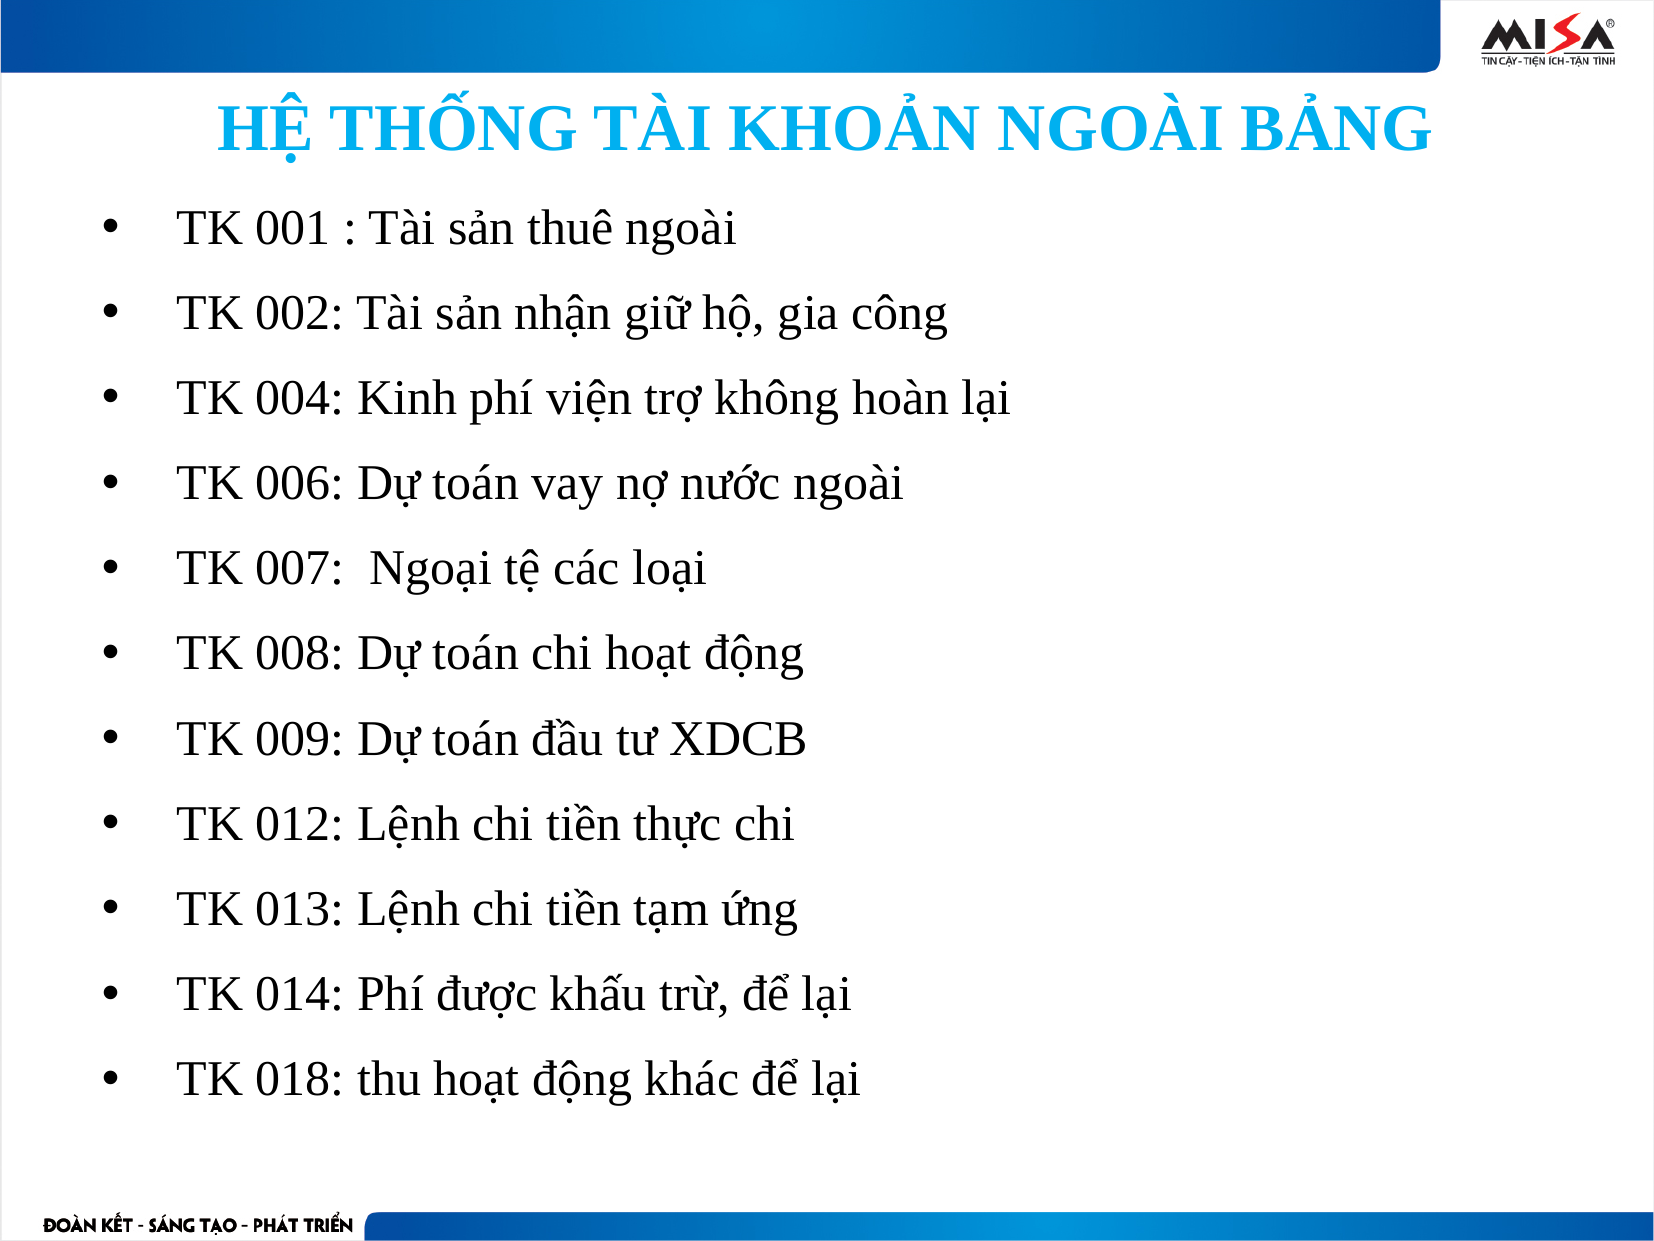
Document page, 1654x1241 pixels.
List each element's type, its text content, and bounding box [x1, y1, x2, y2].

picture [0, 0, 1654, 1241]
list TK 001 : Tài sản thuê ngoài TK 002: Tài sản nhận giữ hộ, gia công TK 004: Kinh phí viện trợ không hoàn lại TK 006: Dự toán vay nợ nước ngoài TK 007: Ngoại tệ các loại TK 008: Dự toán chi hoạt động TK 009: Dự toán đầu tư XDCB TK 012: Lệnh chi tiền thực chi TK 013: Lệnh chi tiền tạm ứng TK 014: Phí được khấu trừ, để lại TK 018: thu hoạt động khác để lại [101, 194, 1590, 1171]
title HỆ THỐNG TÀI KHOẢN NGOÀI BẢNG [82, 49, 1571, 208]
